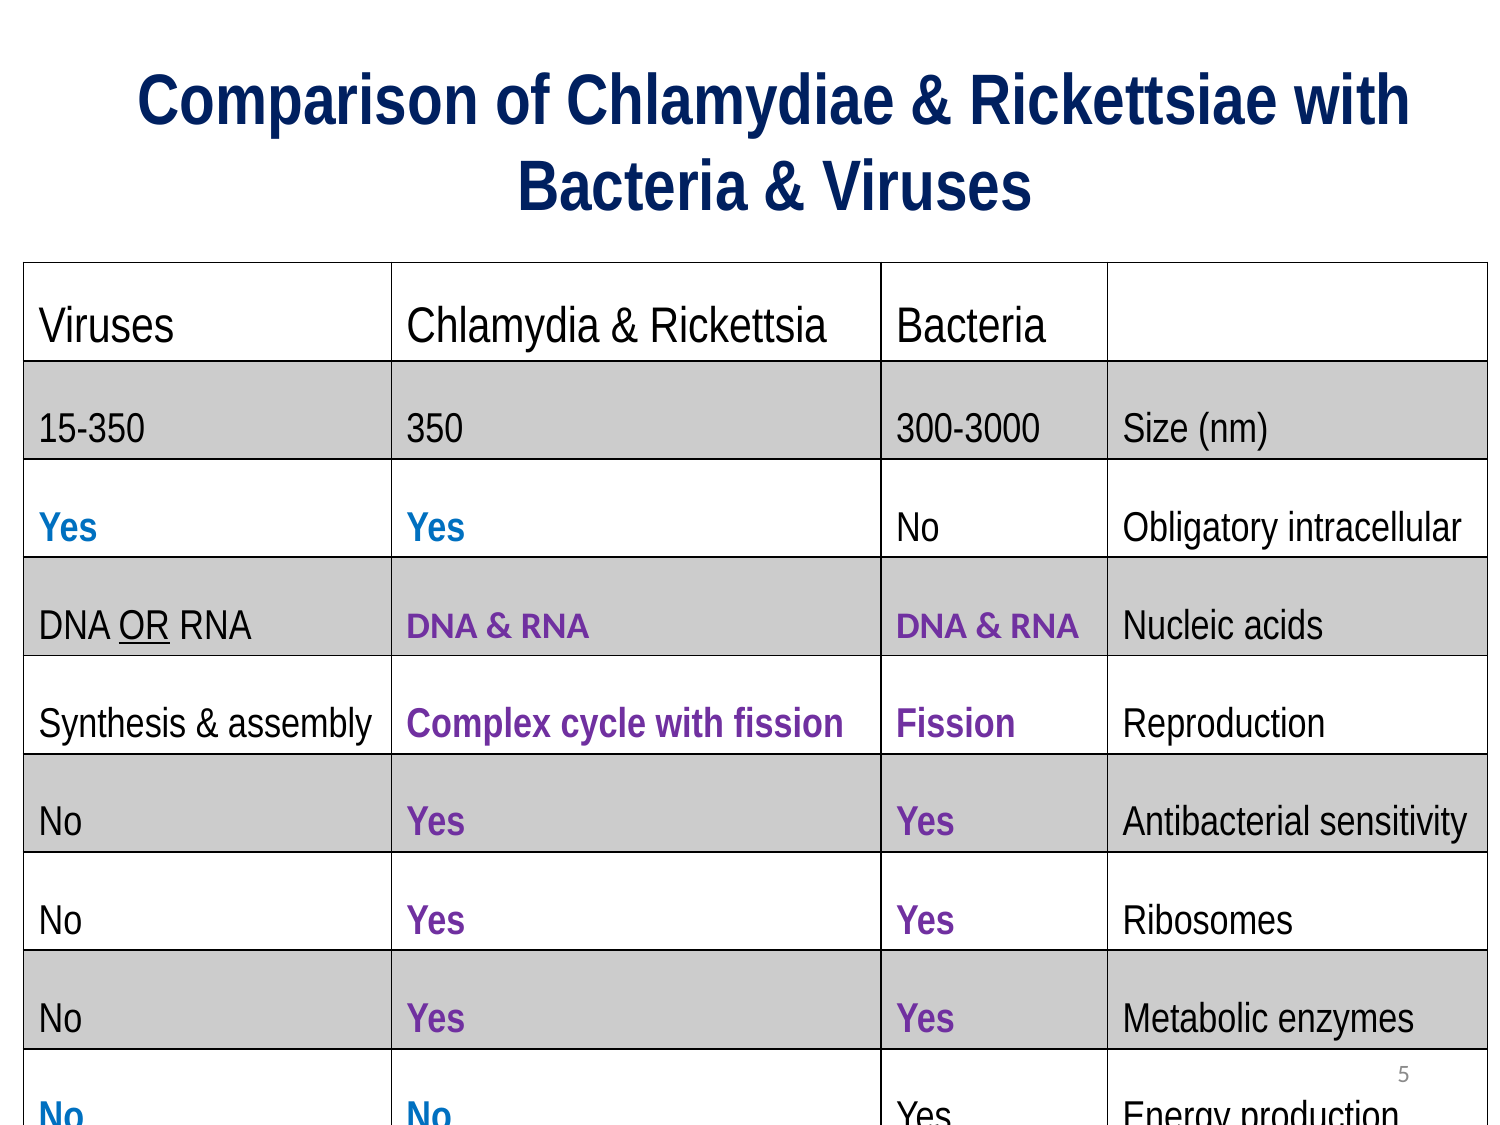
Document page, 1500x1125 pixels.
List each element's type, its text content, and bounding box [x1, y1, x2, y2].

table_cell Antibacterial sensitivity [1108, 755, 1487, 851]
table_cell No [24, 1050, 391, 1125]
table_cell Yes [392, 853, 880, 949]
table_cell No [392, 1050, 880, 1125]
slide_number 5 [1074, 1042, 1425, 1103]
title Comparison of Chlamydiae & Rickettsiae with Bacteria & Viruses [50, 45, 1500, 233]
table_cell Obligatory intracellular [1108, 460, 1487, 556]
table_cell Ribosomes [1108, 853, 1487, 949]
table_header Bacteria [882, 263, 1107, 360]
table_cell Size (nm) [1108, 362, 1487, 458]
table_cell 350 [392, 362, 880, 458]
table_cell DNA & RNA [392, 558, 880, 655]
table_cell Yes [882, 951, 1107, 1048]
table_cell Synthesis & assembly [24, 656, 391, 753]
table_cell Yes [392, 951, 880, 1048]
table_cell Reproduction [1108, 656, 1487, 753]
table_cell Yes [392, 460, 880, 556]
table_cell 15-350 [24, 362, 391, 458]
table_header Viruses [24, 263, 391, 360]
table_cell Yes [24, 460, 391, 556]
table_cell No [882, 460, 1107, 556]
table_cell Fission [882, 656, 1107, 753]
table_cell No [24, 951, 391, 1048]
table_cell DNA OR RNA [24, 558, 391, 655]
table_cell Yes [392, 755, 880, 851]
table_cell Energy production [1108, 1050, 1487, 1125]
table_cell Yes [882, 853, 1107, 949]
table_cell Metabolic enzymes [1108, 951, 1487, 1048]
table_cell 300-3000 [882, 362, 1107, 458]
table_cell Complex cycle with fission [392, 656, 880, 753]
table_cell DNA & RNA [882, 558, 1107, 655]
table_cell Nucleic acids [1108, 558, 1487, 655]
table_cell Yes [882, 1050, 1107, 1125]
table_cell No [24, 853, 391, 949]
table_cell Yes [882, 755, 1107, 851]
footer [512, 1042, 988, 1103]
table_cell No [24, 755, 391, 851]
table_header [1108, 263, 1487, 360]
table_header Chlamydia & Rickettsia [392, 263, 880, 360]
